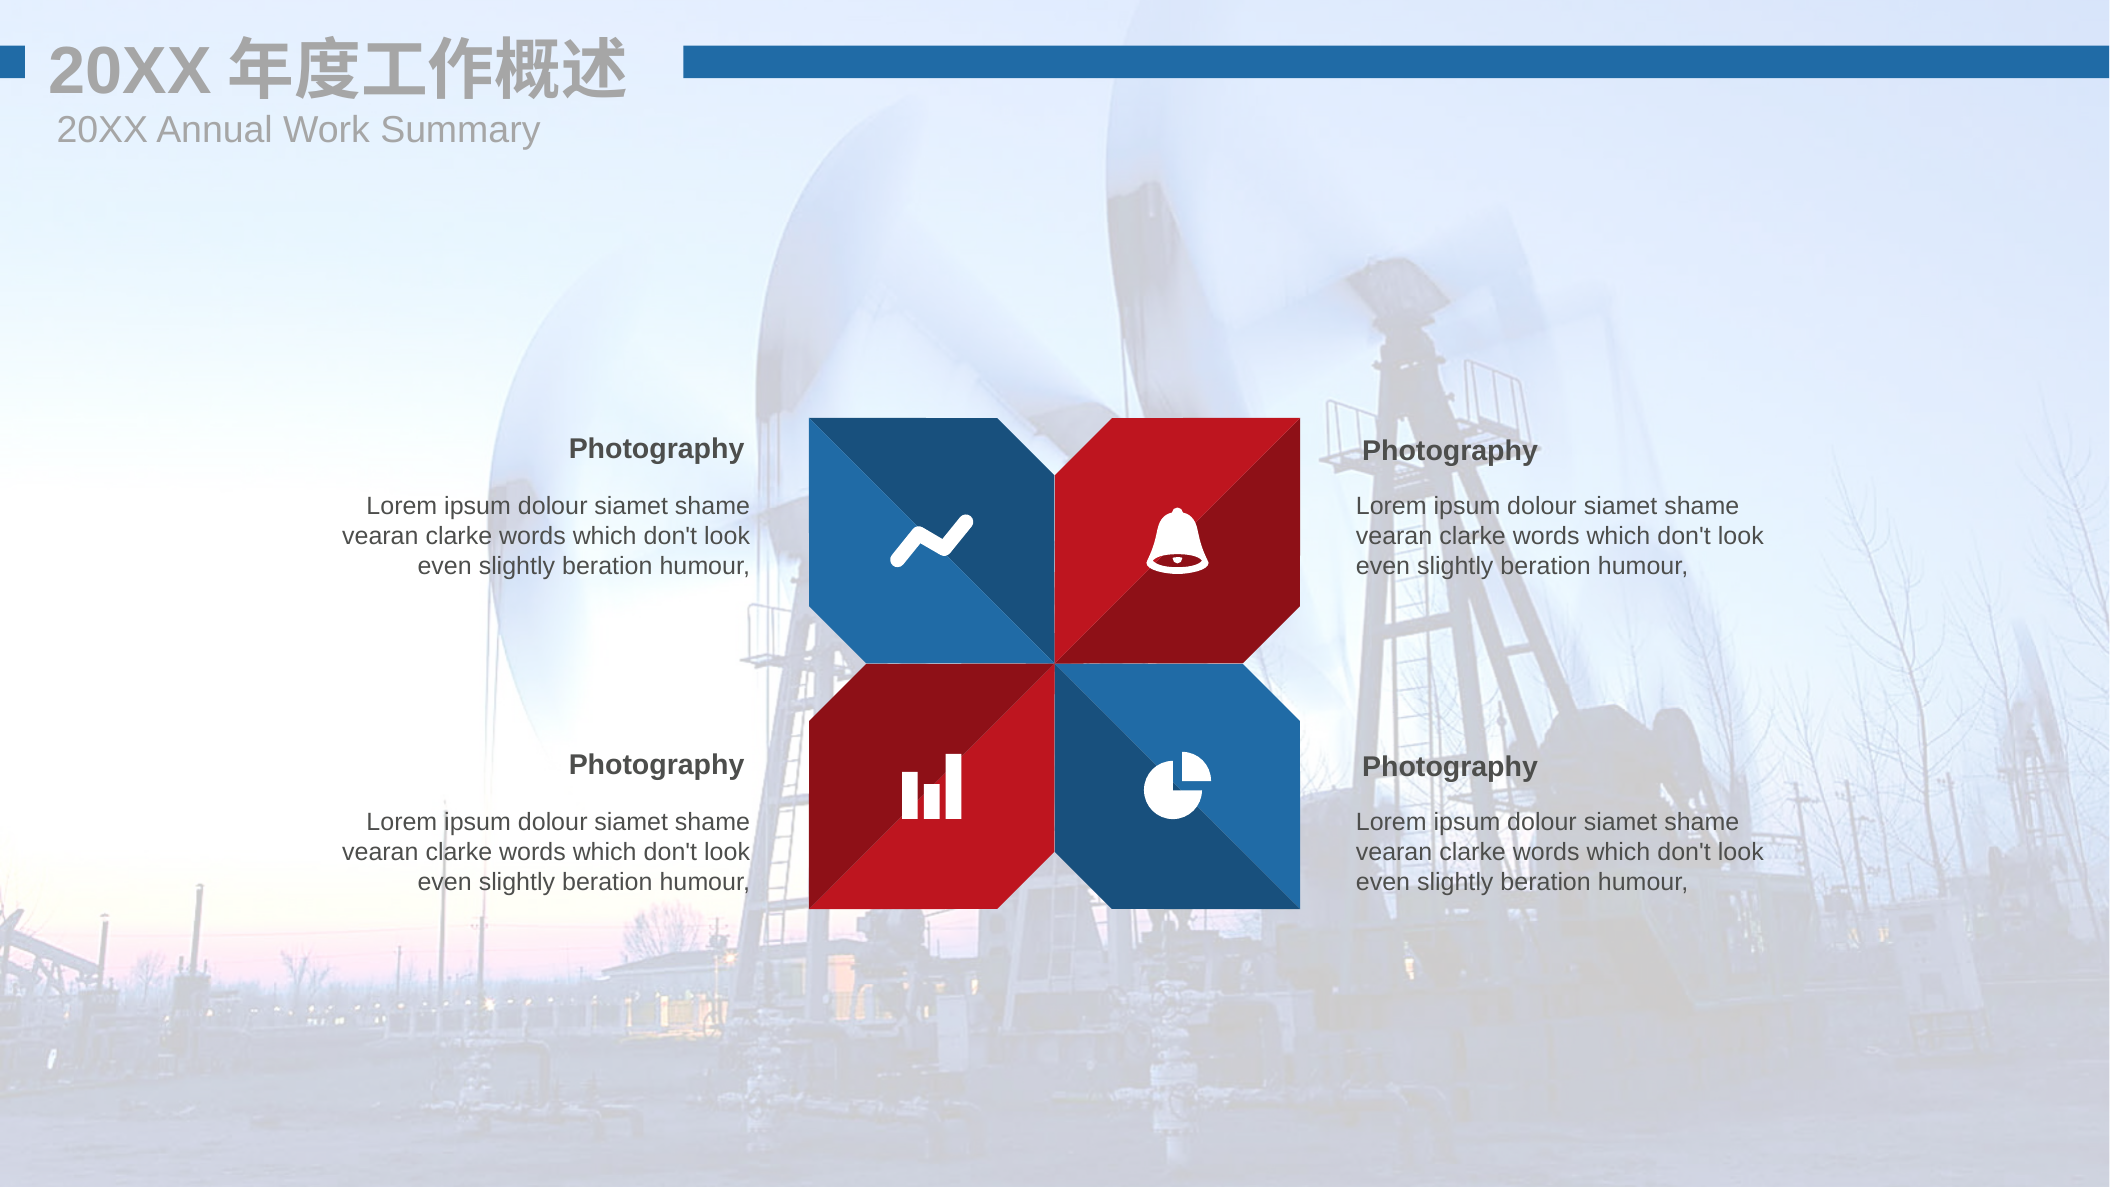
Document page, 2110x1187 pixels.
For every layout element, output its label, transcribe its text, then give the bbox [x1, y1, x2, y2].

text_box Lorem ipsum dolour siamet shame vearan clarke words which don't look even slightly beration humour, [316, 475, 751, 593]
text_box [808, 417, 1055, 663]
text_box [808, 663, 1055, 910]
text_box [682, 45, 2110, 79]
text_box Photography [523, 422, 752, 472]
text_box [1146, 507, 1209, 574]
text_box Lorem ipsum dolour siamet shame vearan clarke words which don't look even slightly beration humour, [316, 792, 751, 910]
text_box Photography [1355, 738, 1575, 792]
text_box 20XX Annual Work Summary [56, 104, 541, 150]
text_box 20XX年度工作概述 [48, 26, 629, 107]
text_box Lorem ipsum dolour siamet shame vearan clarke words which don't look even slightly beration humour, [1355, 475, 1791, 593]
text_box [1055, 417, 1301, 663]
text_box [0, 45, 26, 79]
text_box [1057, 419, 1301, 663]
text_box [1055, 663, 1301, 910]
text_box Photography [523, 738, 752, 789]
text_box Photography [1355, 422, 1575, 475]
text_box Lorem ipsum dolour siamet shame vearan clarke words which don't look even slightly beration humour, [1355, 792, 1791, 910]
